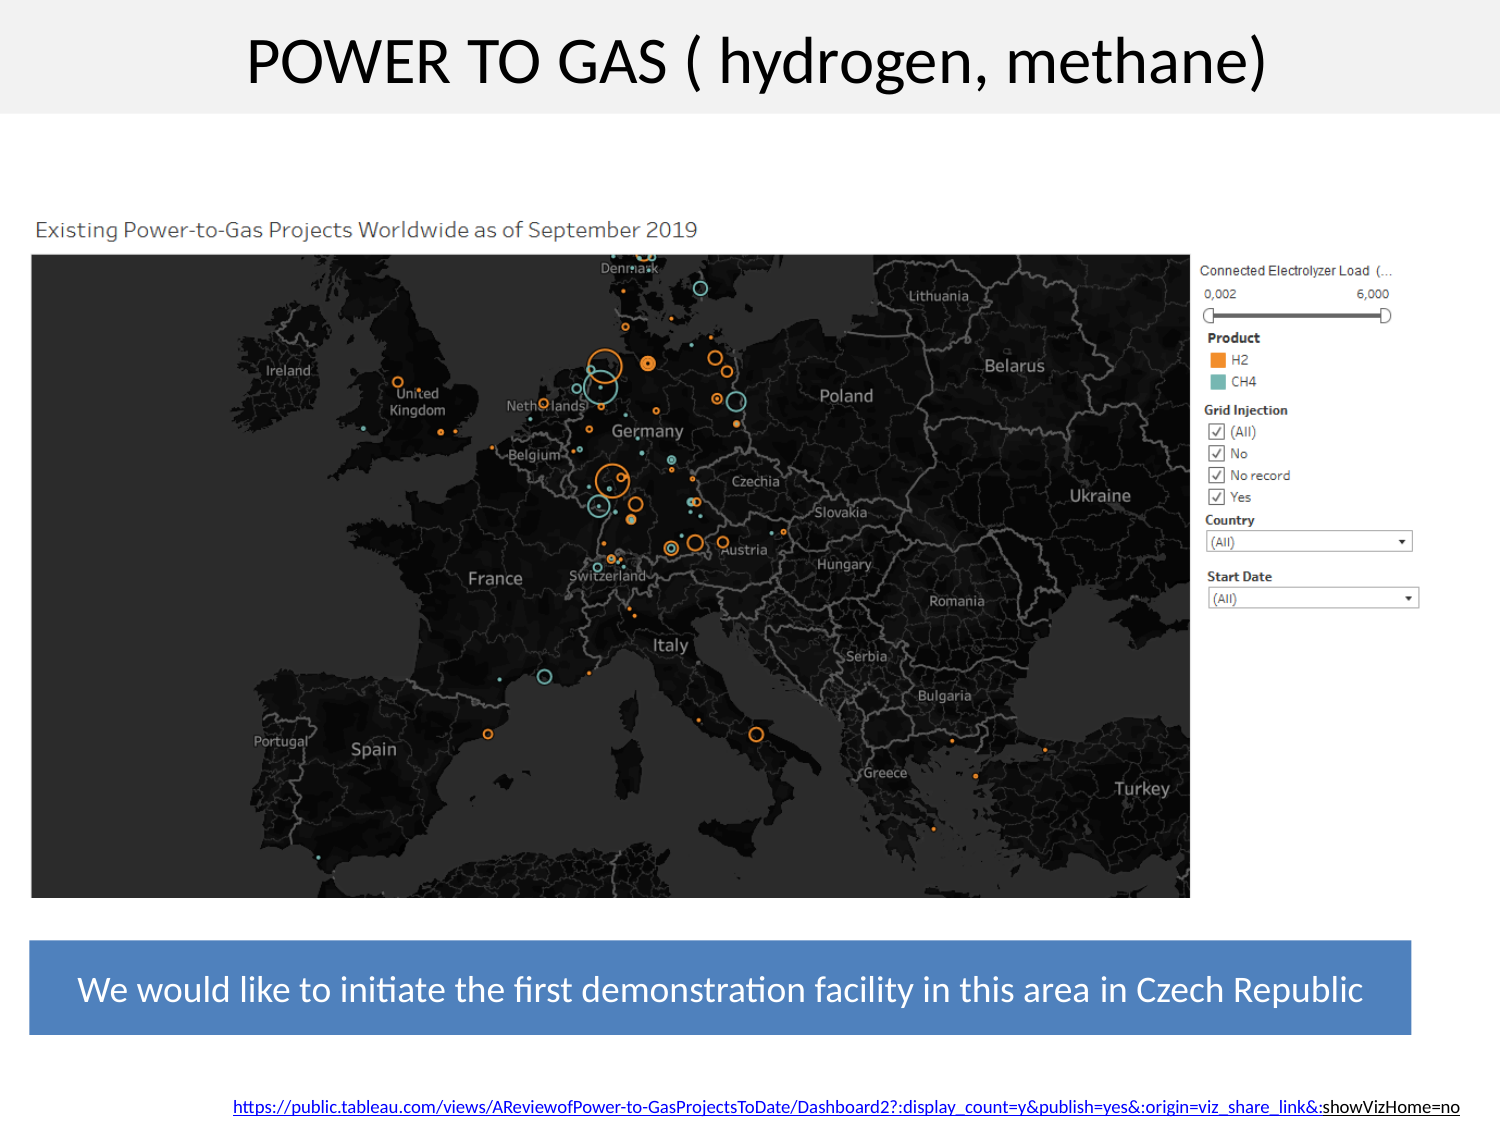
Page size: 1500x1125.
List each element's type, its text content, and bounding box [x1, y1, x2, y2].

picture [12, 184, 1500, 899]
text_box We would like to initiate the first demonstration facility in this area in Czech Republic [27, 938, 1414, 1037]
text_box https://public.tableau.com/views/AReviewofPower-to-GasProjectsToDate/Dashboard2?:display_count=y&publish=yes&:origin=viz_share_link&:showVizHome=no [218, 1087, 1500, 1125]
text_box POWER TO GAS ( hydrogen, methane) [0, 0, 1500, 114]
